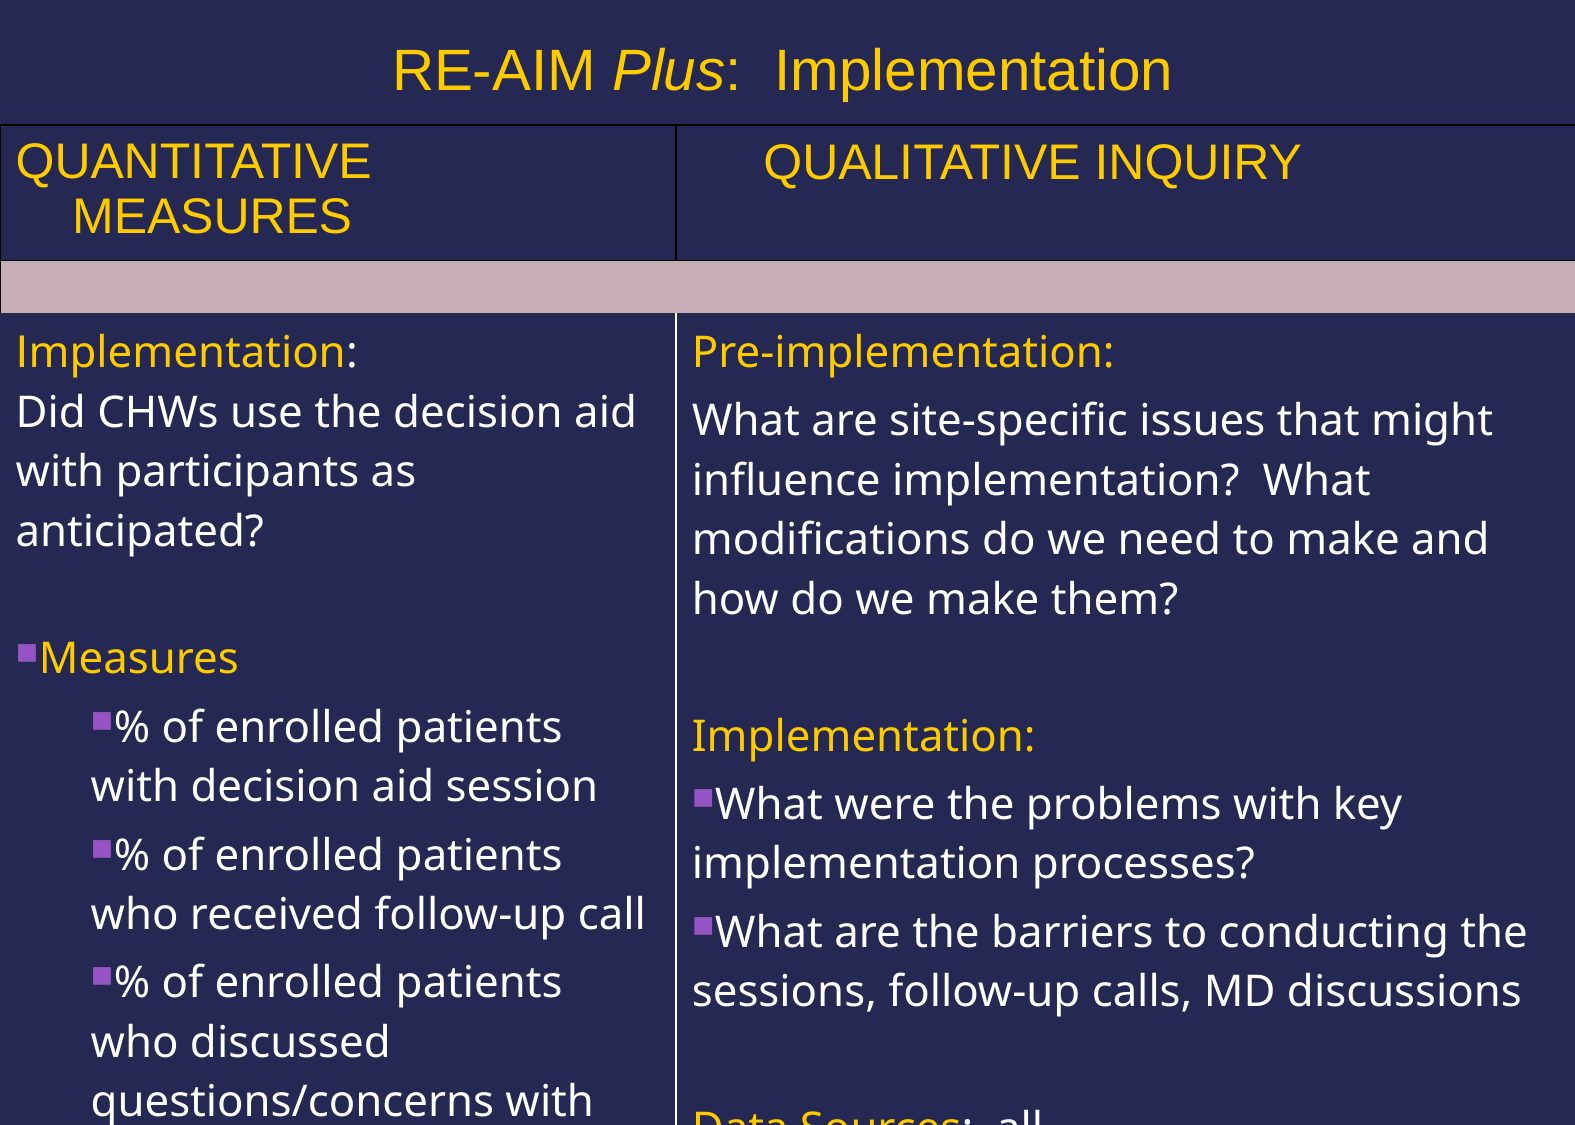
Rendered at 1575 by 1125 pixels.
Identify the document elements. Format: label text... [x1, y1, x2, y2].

text_box [0, 249, 1575, 346]
table_header QUANTITATIVE MEASURES [1, 126, 675, 249]
title RE-AIM Plus: Implementation [174, 20, 1398, 188]
table_header QUALITATIVE INQUIRY [677, 126, 1575, 249]
table_cell Implementation: Did CHWs use the decision aid with participants as anticipated? Measures % of enrolled patients with decision aid session % of enrolled patients who received follow-up call % of enrolled patients who discussed questions/concerns with MDs Data Source Activity reports/Surveys [0, 346, 675, 1125]
table_cell Pre-implementation: What are site-specific issues that might influence implementation? What modifications do we need to make and how do we make them? Implementation: What were the problems with key implementation processes? What are the barriers to conducting the sessions, follow-up calls, MD discussions Data Sources: all [677, 346, 1575, 1125]
